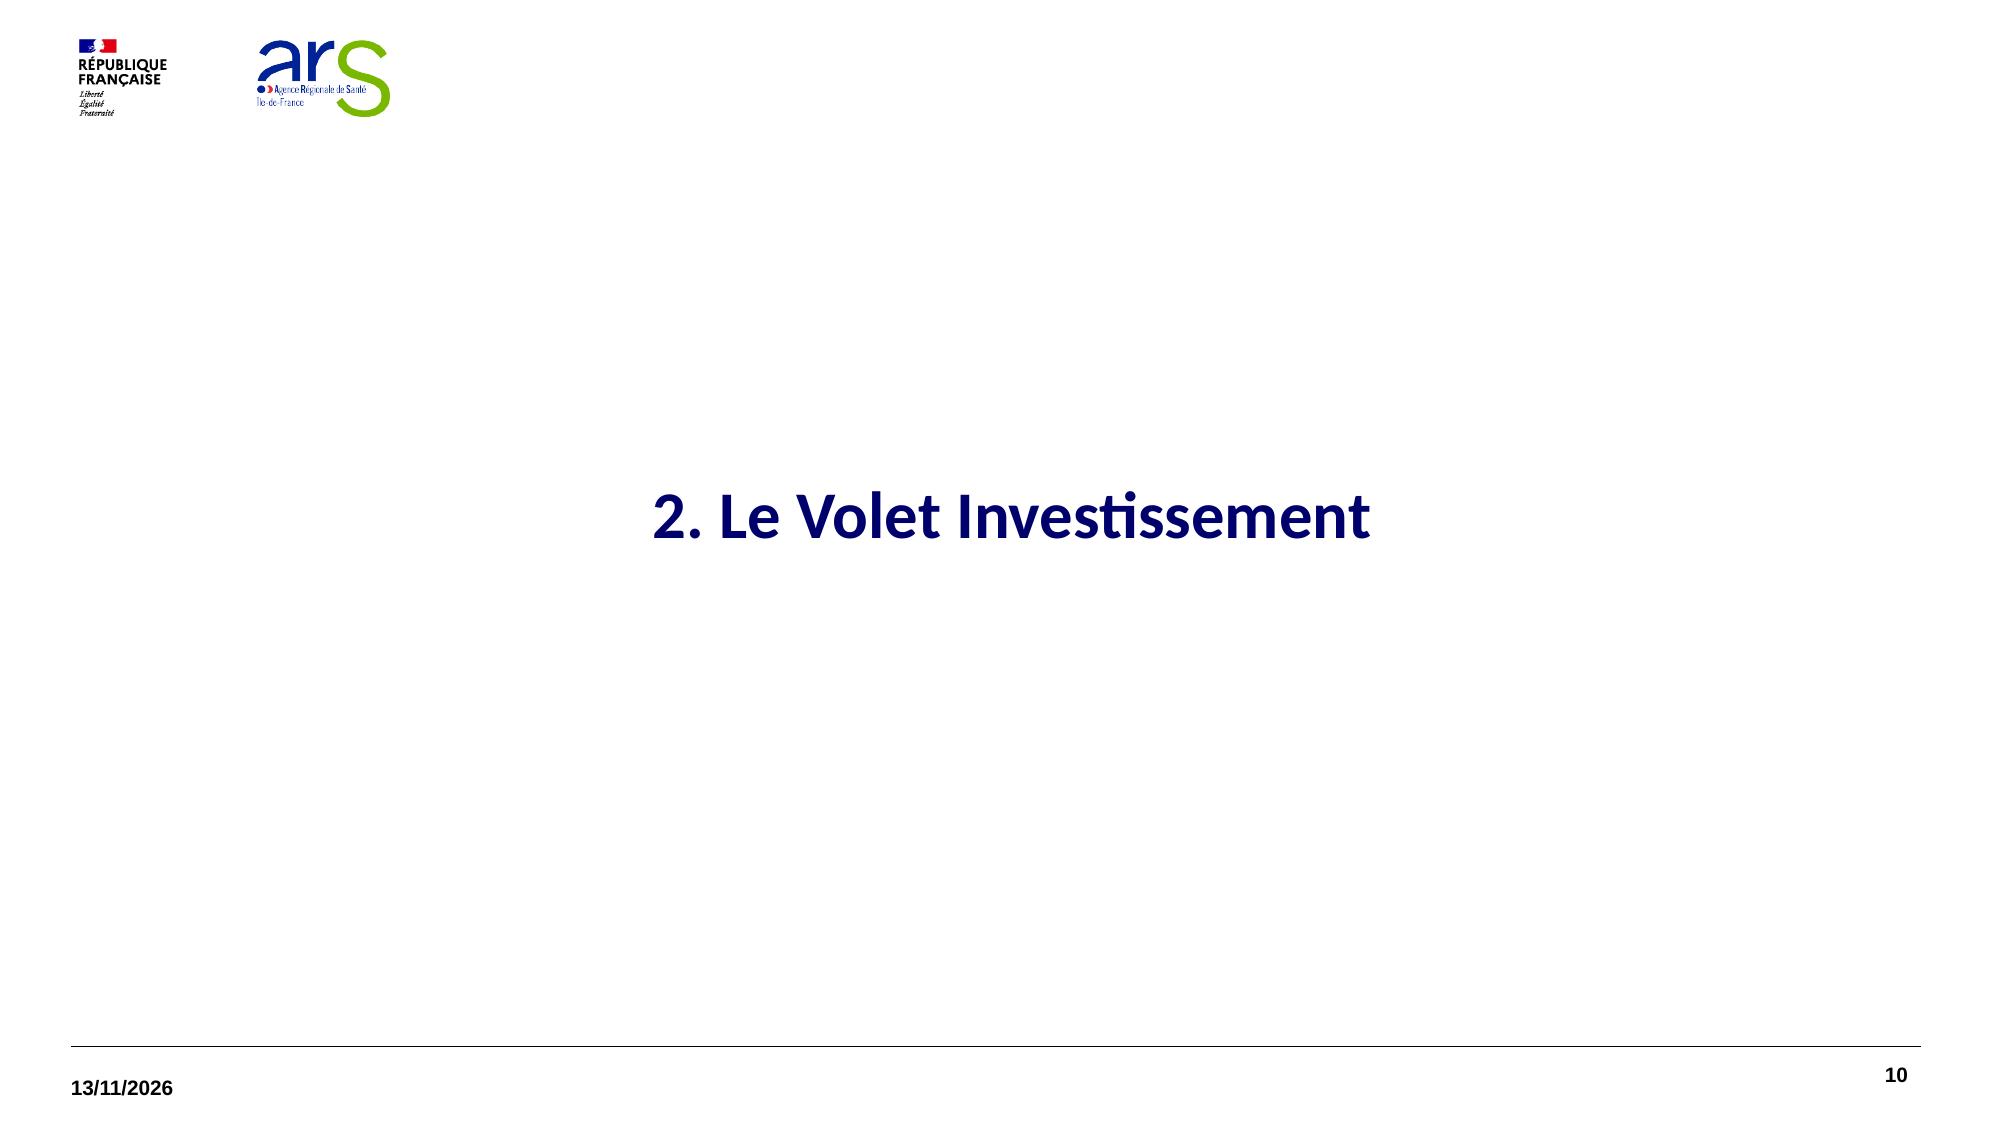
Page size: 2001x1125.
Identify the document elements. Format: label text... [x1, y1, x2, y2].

picture [63, 23, 182, 142]
text_box [102, 346, 1914, 1012]
picture [256, 40, 390, 117]
text_box 2. Le Volet Investissement [96, 260, 1908, 764]
slide_number 10 [1612, 1034, 1908, 1114]
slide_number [70, 1049, 336, 1125]
